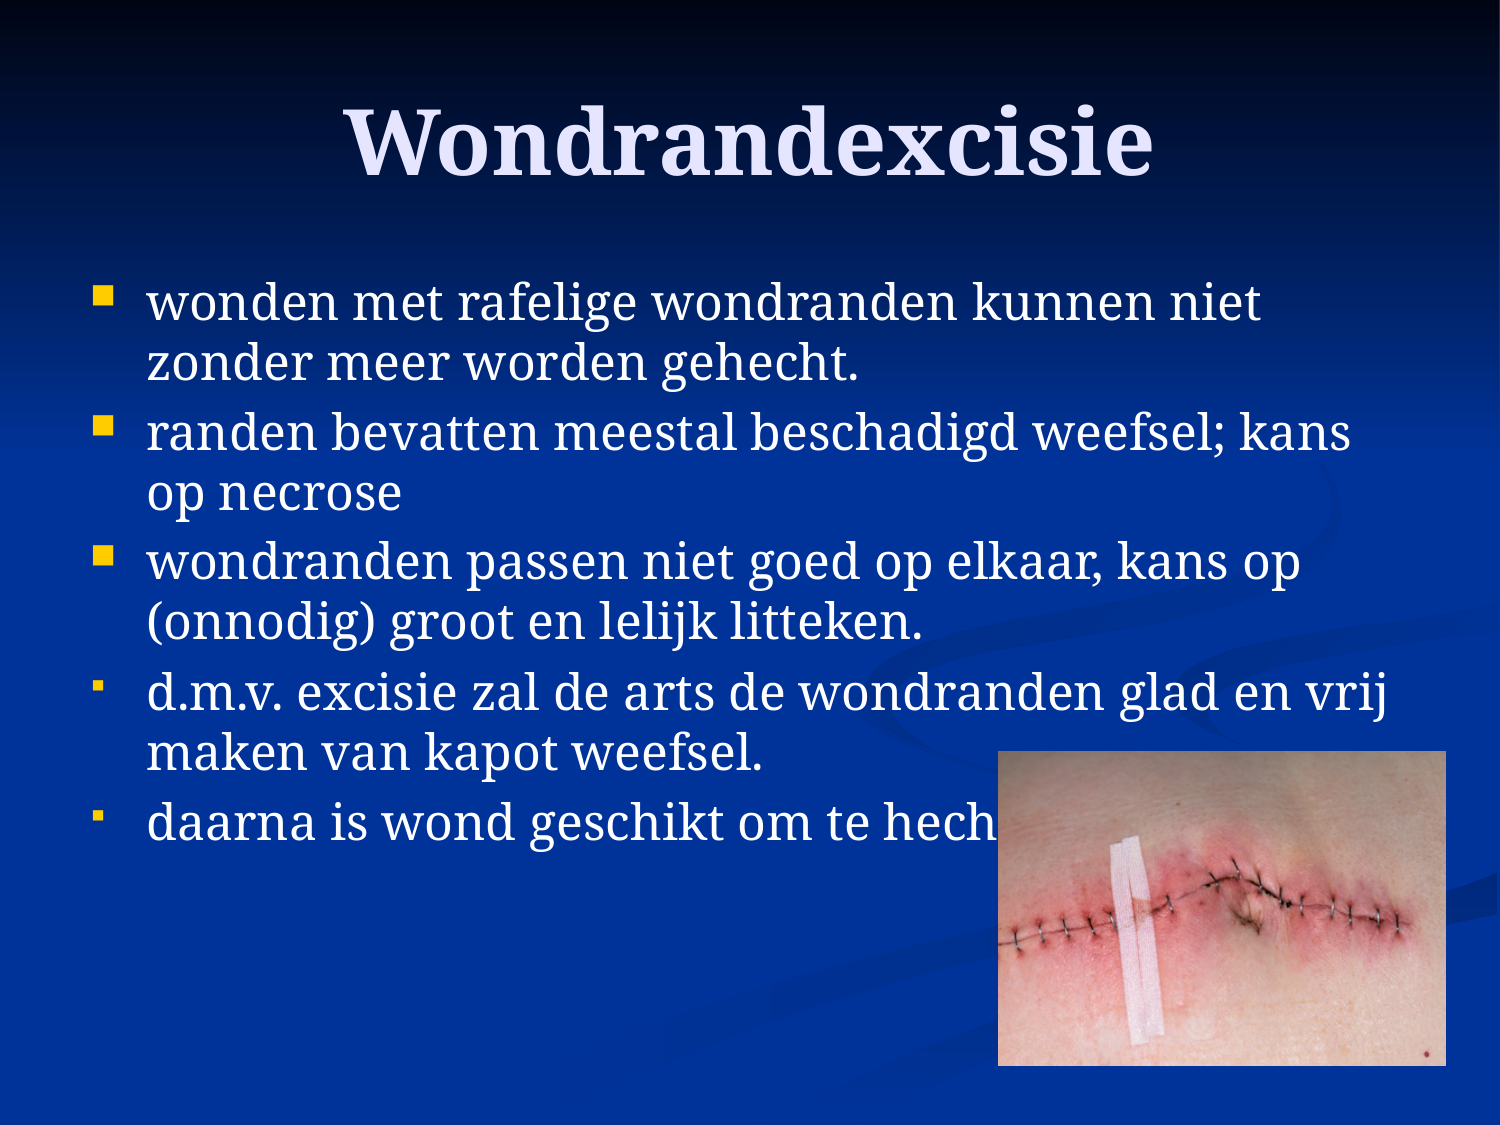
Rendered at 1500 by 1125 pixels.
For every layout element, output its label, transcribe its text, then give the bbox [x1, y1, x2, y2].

title Wondrandexcisie [74, 44, 1426, 233]
picture [997, 751, 1447, 1067]
list wonden met rafelige wondranden kunnen niet zonder meer worden gehecht. randen bevatten meestal beschadigd weefsel; kans op necrose wondranden passen niet goed op elkaar, kans op (onnodig) groot en lelijk litteken. d.m.v. excisie zal de arts de wondranden glad en vrij maken van kapot weefsel. daarna is wond geschikt om te hechten. [74, 262, 1426, 1006]
